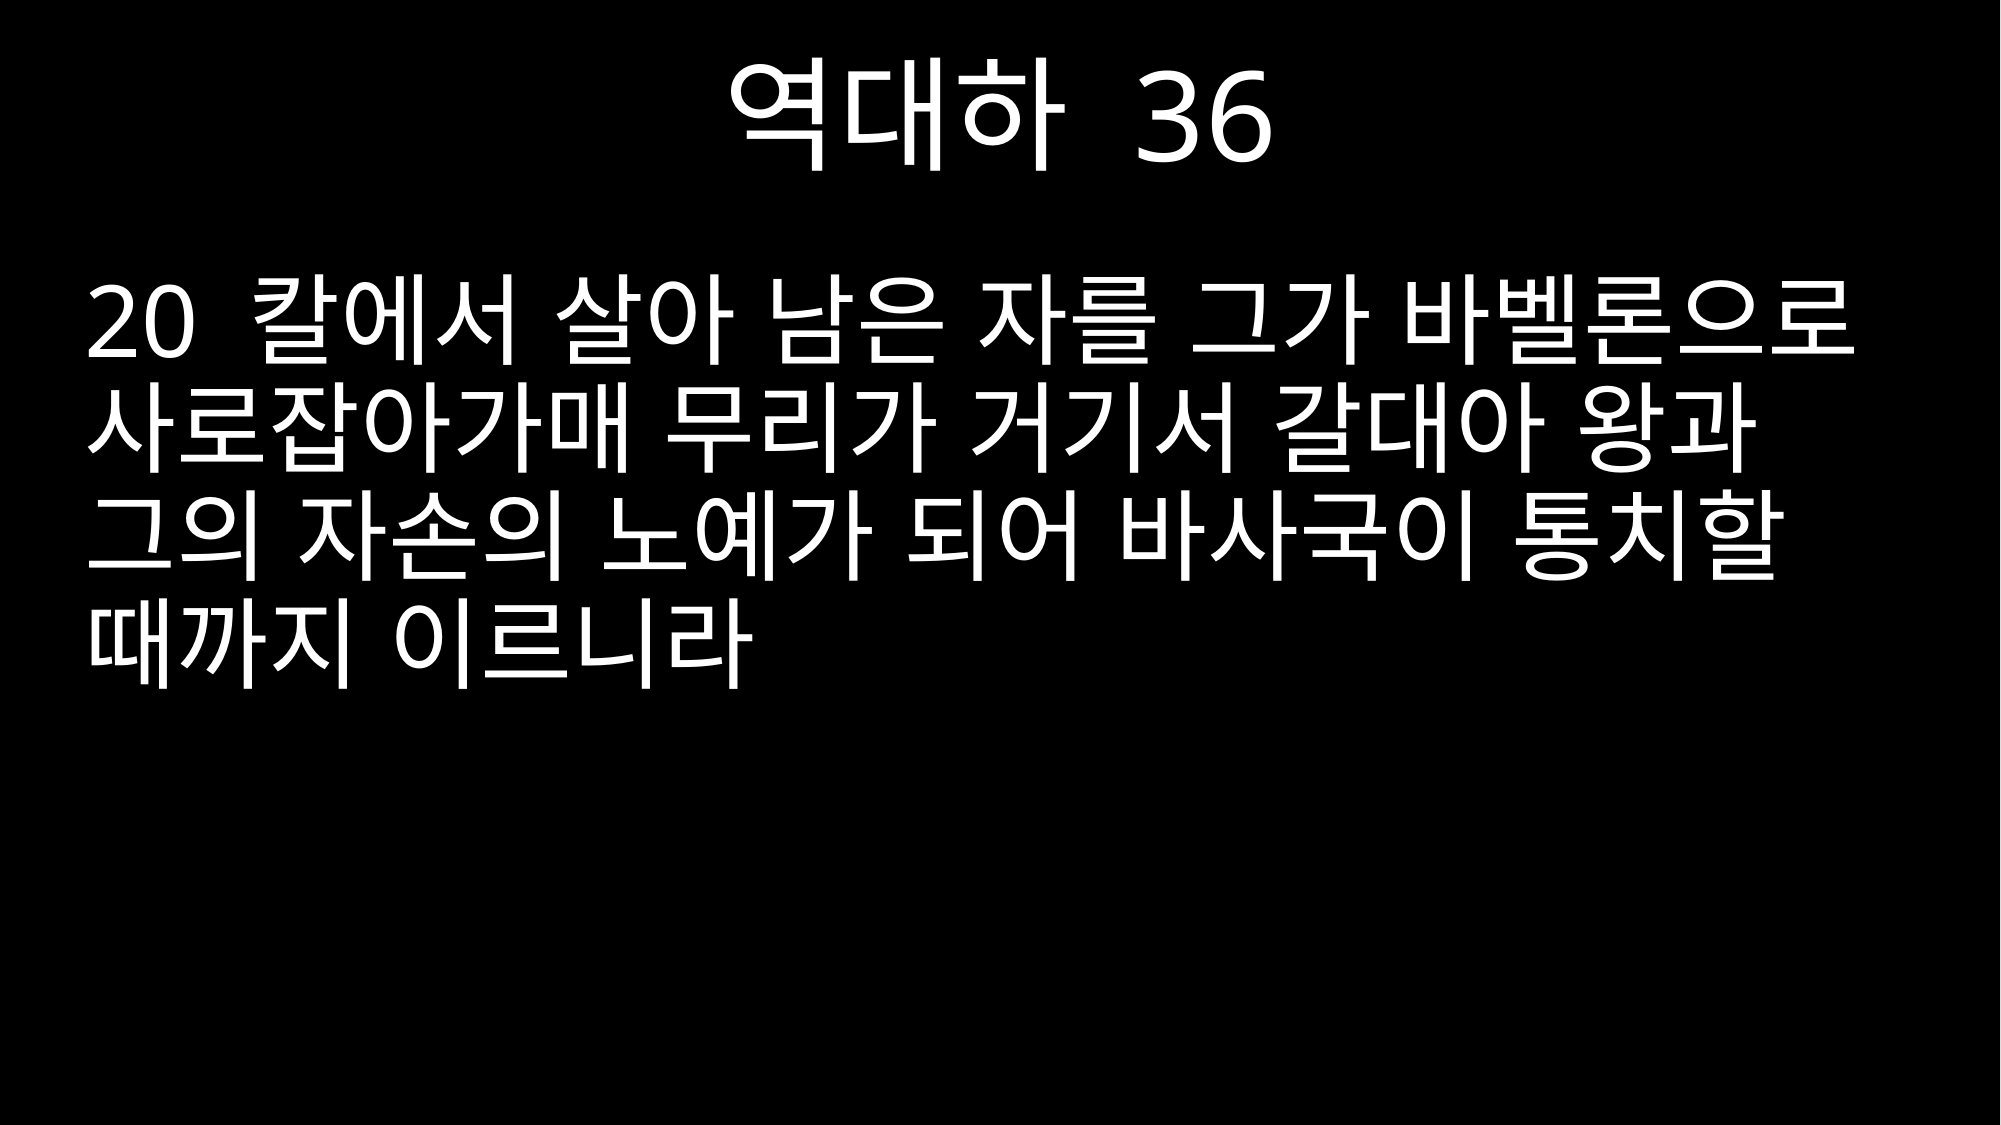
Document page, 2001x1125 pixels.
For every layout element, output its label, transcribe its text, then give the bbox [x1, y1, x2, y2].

picture [0, 0, 2001, 1125]
list 20 칼에서 살아 남은 자를 그가 바벨론으로 사로잡아가매 무리가 거기서 갈대아 왕과 그의 자손의 노예가 되어 바사국이 통치할 때까지 이르니라 [69, 263, 1953, 423]
footer 역대하 36 [0, 32, 2000, 192]
